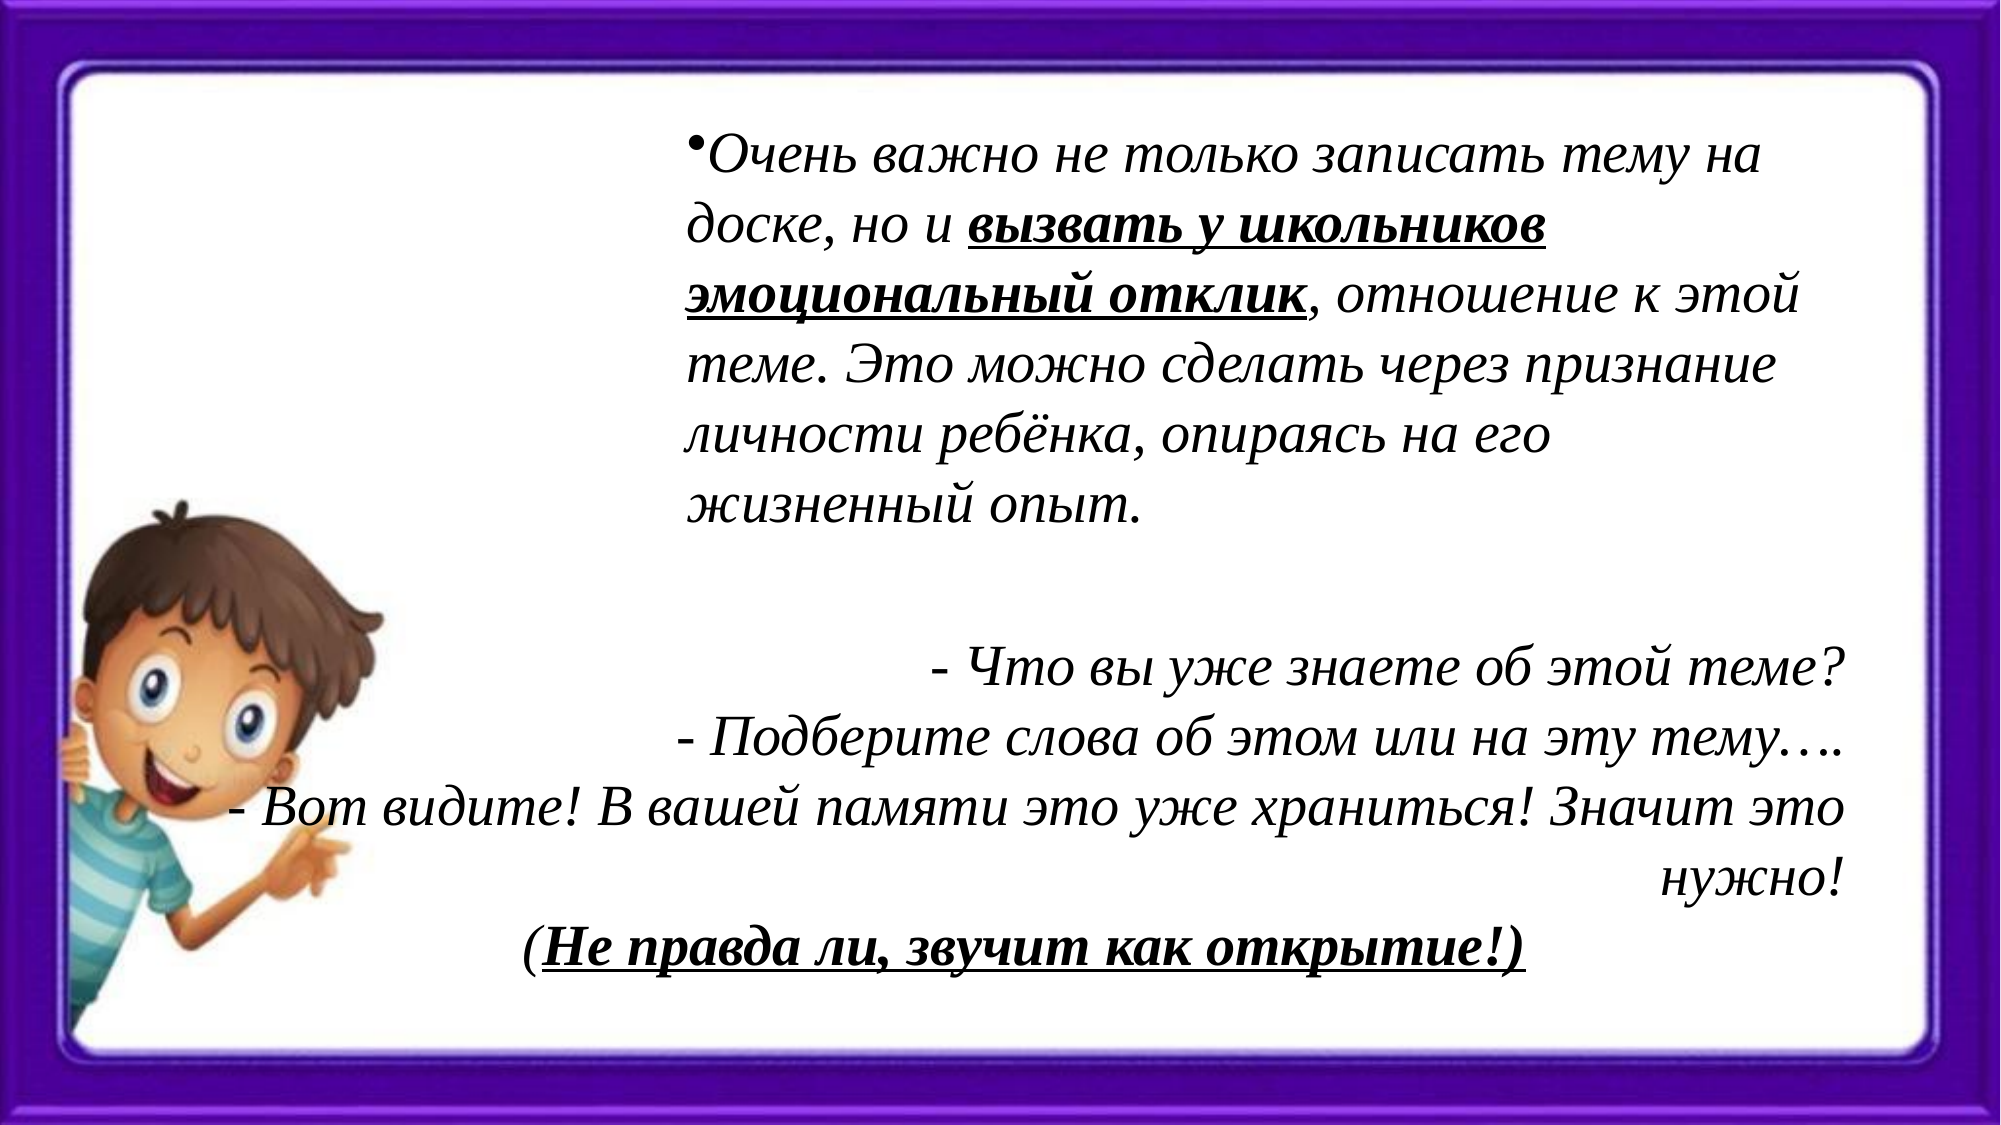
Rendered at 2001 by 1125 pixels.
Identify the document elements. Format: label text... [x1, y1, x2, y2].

list Очень важно не только записать тему на доске, но и вызвать у школьников эмоциональный отклик, отношение к этой теме. Это можно сделать через признание личности ребёнка, опираясь на его жизненный опыт. - Что вы уже знаете об этой теме? - Подберите слова об этом или на эту тему…. - Вот видите! В вашей памяти это уже храниться! Значит это нужно! (Не правда ли, звучит как открытие!) [71, 107, 1862, 999]
picture [0, 0, 2001, 1125]
